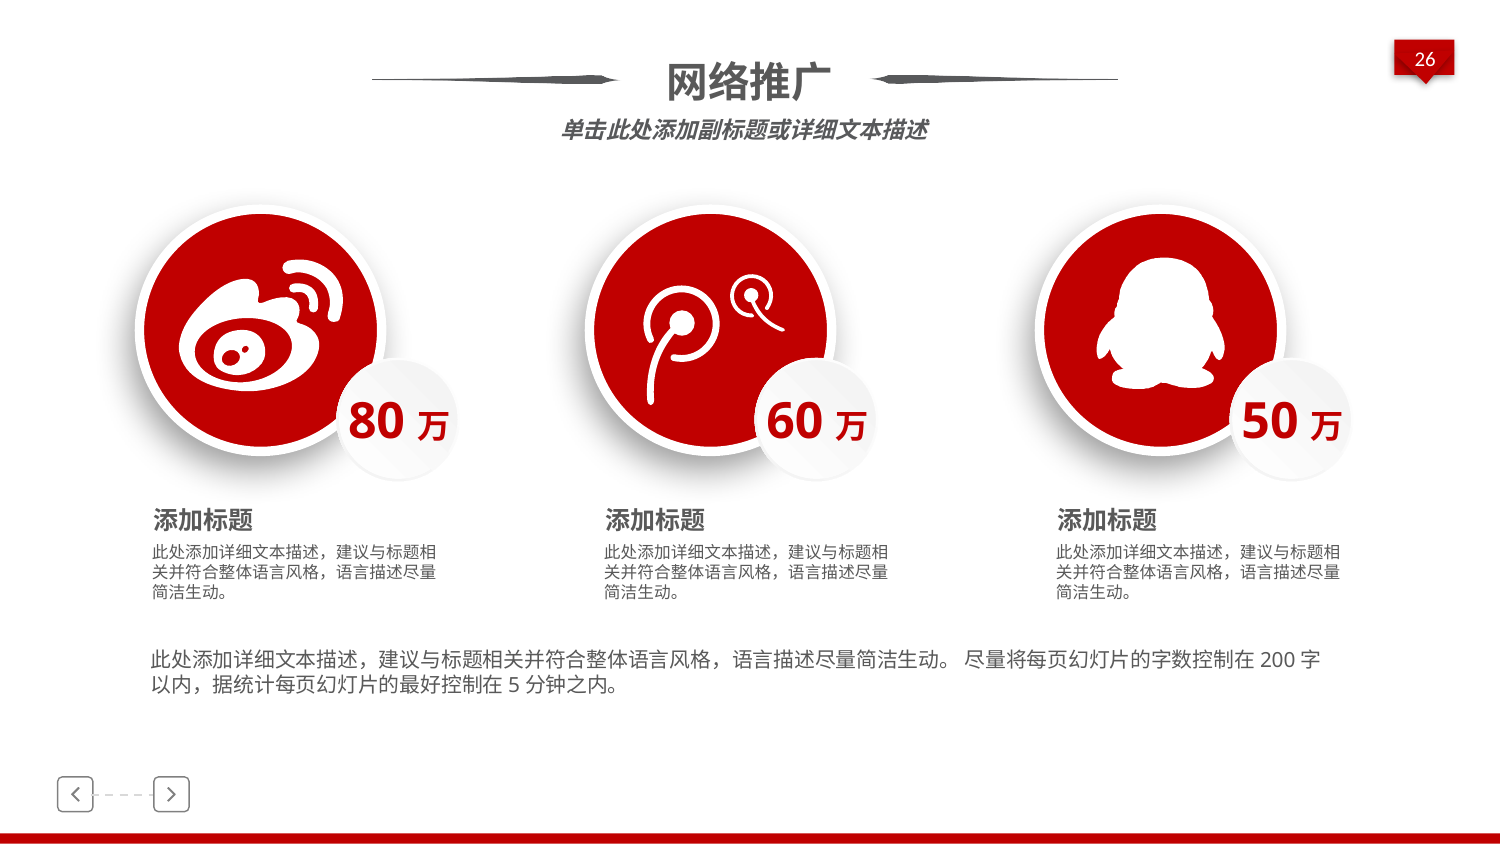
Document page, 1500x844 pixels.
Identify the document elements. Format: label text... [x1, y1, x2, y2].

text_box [1040, 496, 1369, 611]
picture [371, 74, 623, 84]
picture [867, 74, 1119, 84]
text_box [752, 357, 883, 482]
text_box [139, 208, 382, 452]
text_box 单击此处添加副标题或详细文本描述 [545, 108, 943, 151]
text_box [334, 357, 465, 482]
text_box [589, 208, 832, 452]
text_box 此处添加详细文本描述，建议与标题相关并符合整体语言风格，语言描述尽量简洁生动。 尽量将每页幻灯片的字数控制在200字以内，据统计每页幻灯片的最好控制在5分钟之内。 [135, 638, 1350, 704]
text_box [136, 496, 465, 611]
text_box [588, 496, 917, 611]
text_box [1039, 208, 1282, 452]
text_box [1227, 357, 1358, 482]
text_box 网络推广 [584, 55, 916, 106]
